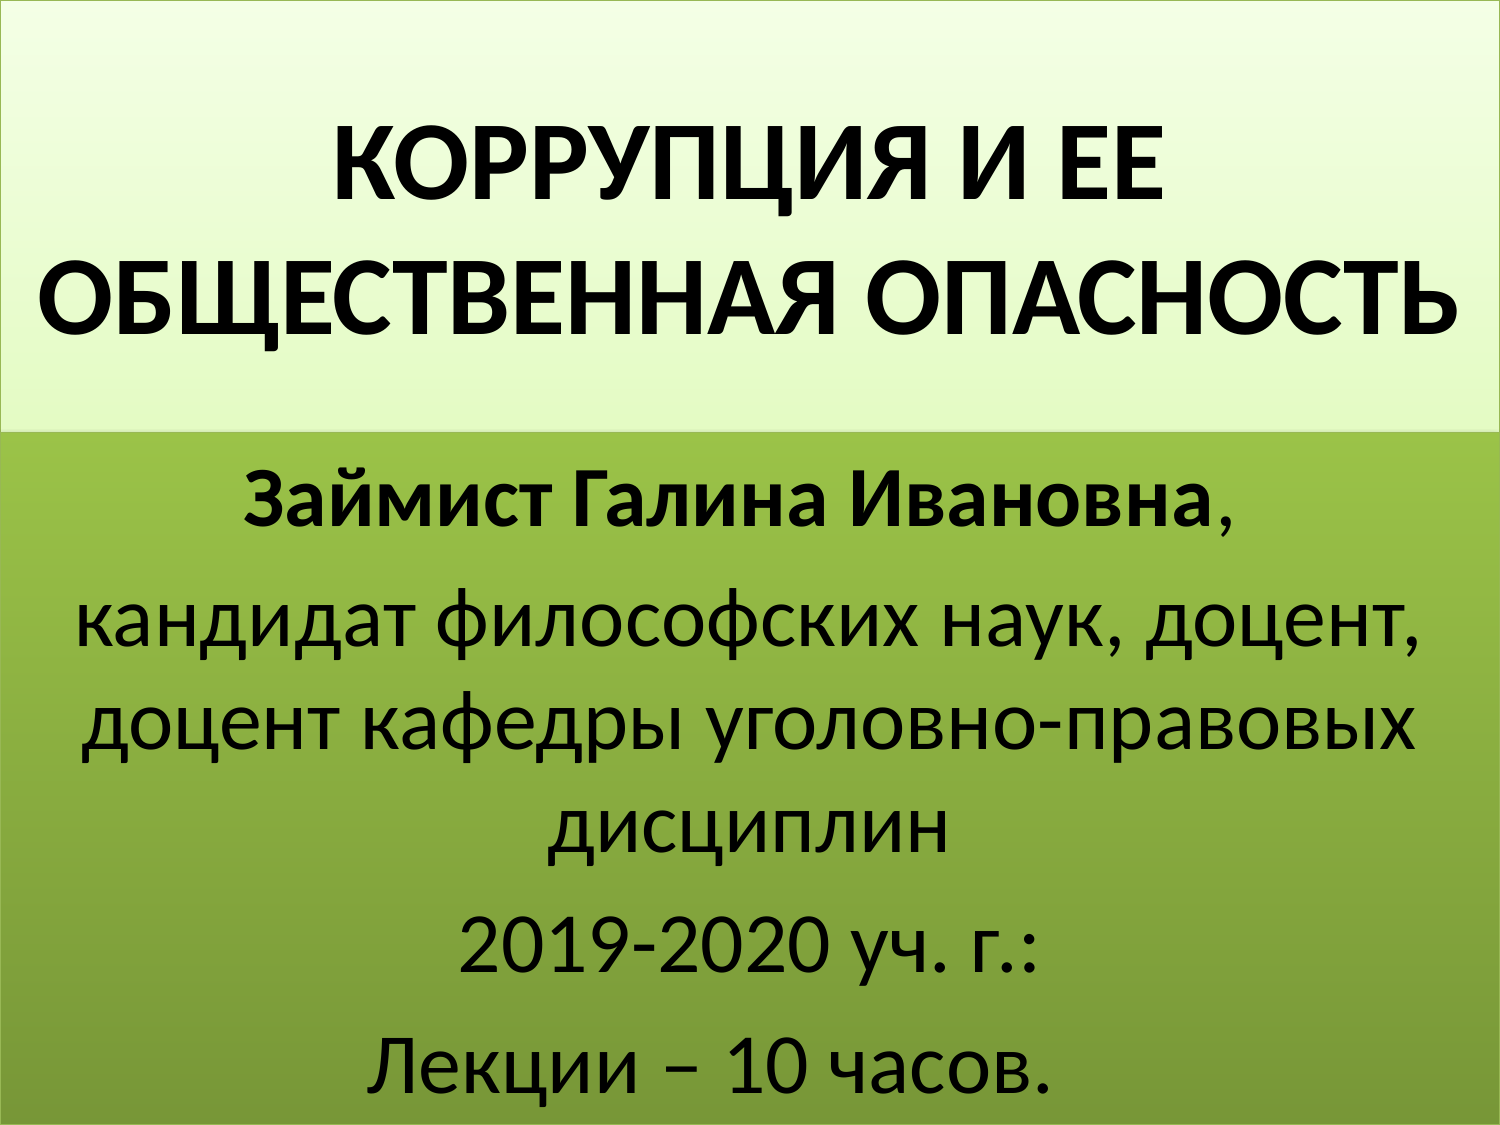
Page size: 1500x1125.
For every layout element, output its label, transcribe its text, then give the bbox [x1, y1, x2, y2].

subtitle Займист Галина Ивановна, кандидат философских наук, доцент, доцент кафедры уголовно-правовых дисциплин 2019-2020 уч. г.: Лекции – 10 часов. [0, 432, 1500, 1125]
title КОРРУПЦИЯ И ЕЕ ОБЩЕСТВЕННАЯ ОПАСНОСТЬ [0, 0, 1500, 431]
